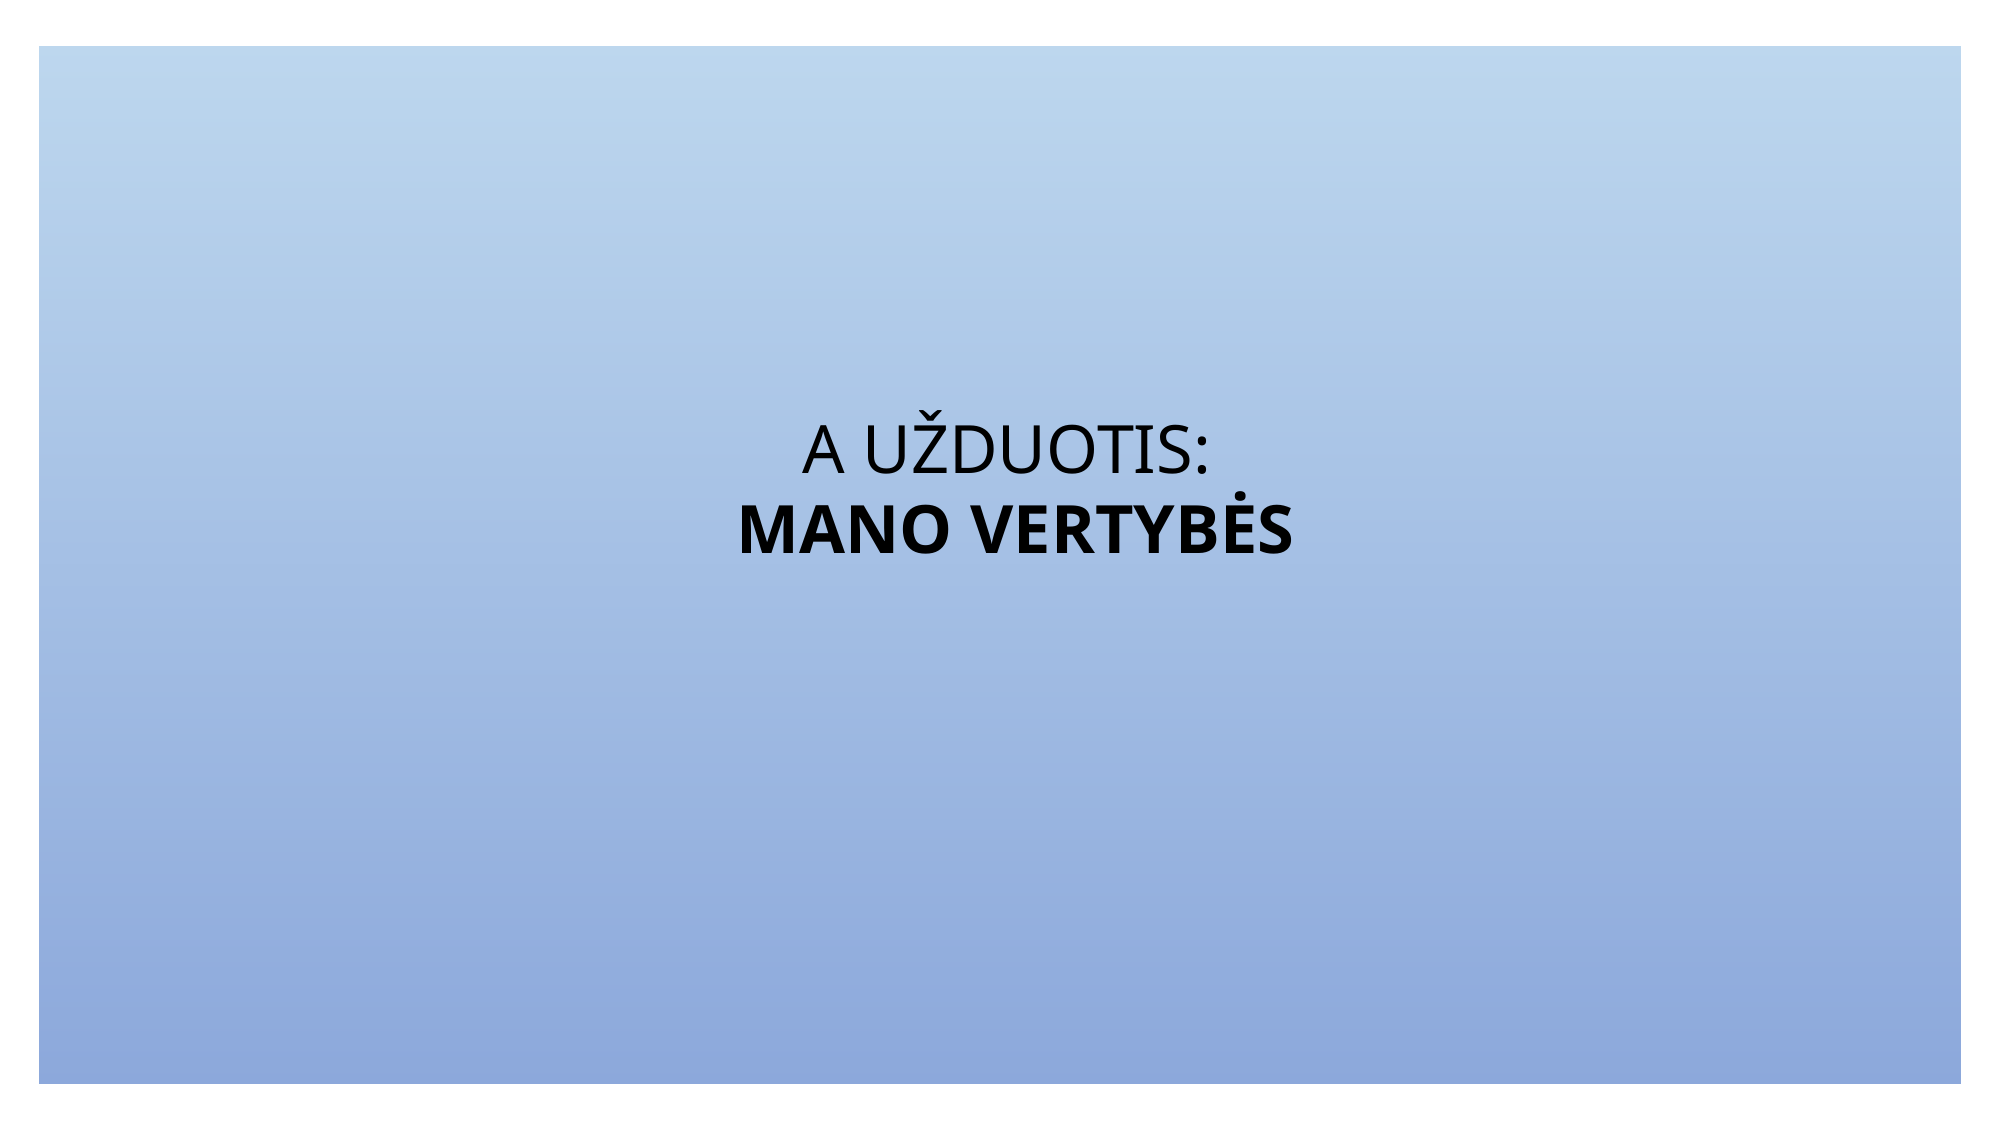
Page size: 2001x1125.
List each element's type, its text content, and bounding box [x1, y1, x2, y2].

text_box [18, 10, 1982, 1115]
text_box A užduotis: Mano vertybės [728, 399, 1303, 574]
